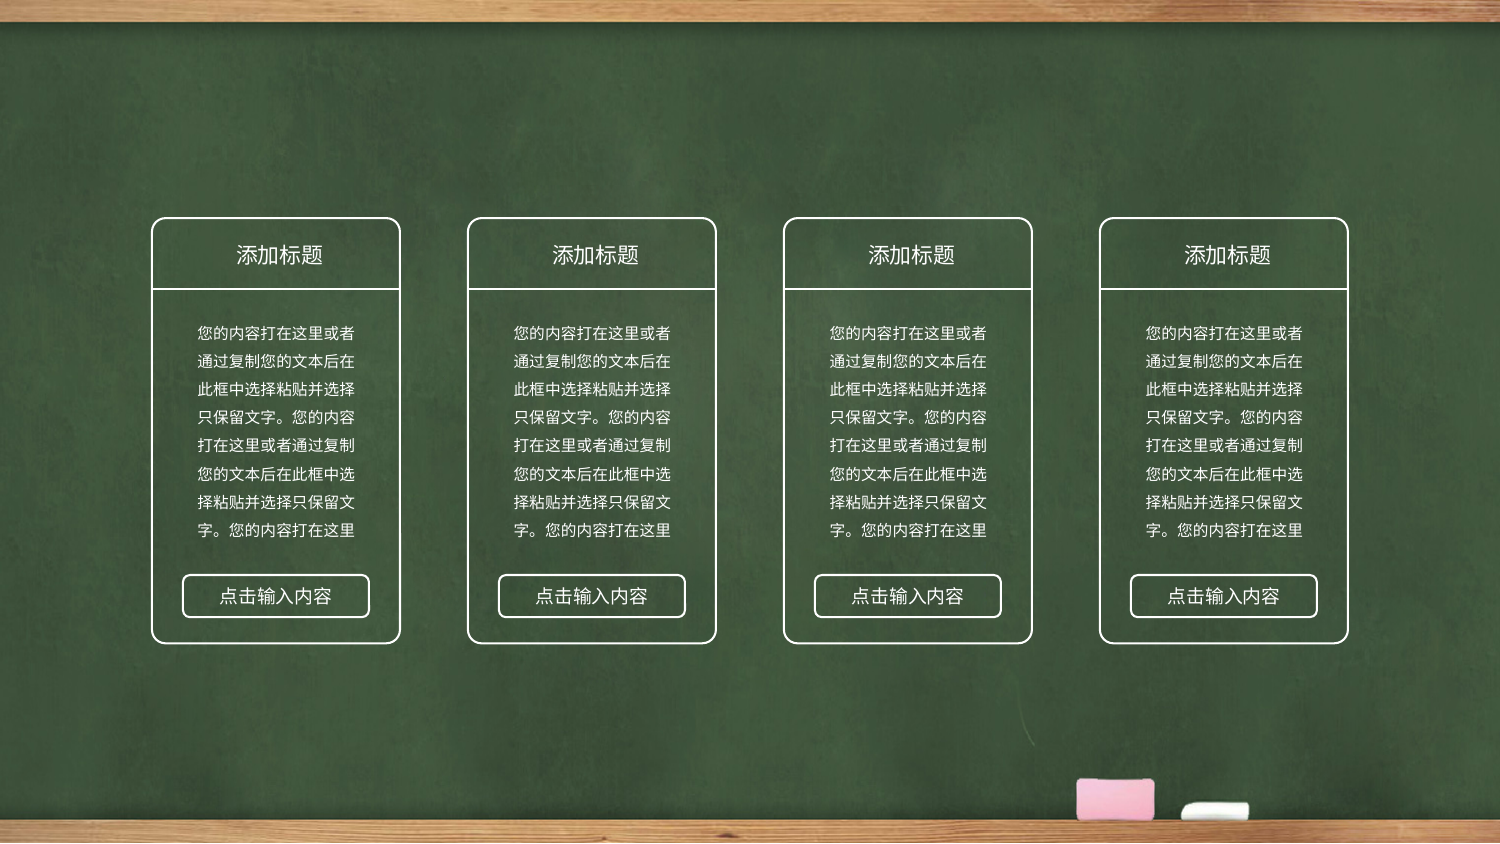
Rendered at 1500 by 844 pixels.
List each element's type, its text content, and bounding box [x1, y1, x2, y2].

text_box 点击输入内容 [1128, 572, 1320, 620]
text_box 添加标题 [1169, 234, 1287, 276]
text_box 您的内容打在这里或者通过复制您的文本后在此框中选择粘贴并选择只保留文字。您的内容打在这里或者通过复制您的文本后在此框中选择粘贴并选择只保留文字。您的内容打在这里 [1134, 308, 1322, 546]
text_box 添加标题 [221, 234, 339, 276]
text_box 点击输入内容 [180, 572, 372, 620]
text_box 您的内容打在这里或者通过复制您的文本后在此框中选择粘贴并选择只保留文字。您的内容打在这里或者通过复制您的文本后在此框中选择粘贴并选择只保留文字。您的内容打在这里 [502, 308, 690, 546]
text_box 点击输入内容 [812, 572, 1004, 620]
text_box 点击输入内容 [496, 572, 688, 620]
text_box [781, 215, 1035, 646]
text_box [465, 215, 719, 646]
text_box 您的内容打在这里或者通过复制您的文本后在此框中选择粘贴并选择只保留文字。您的内容打在这里或者通过复制您的文本后在此框中选择粘贴并选择只保留文字。您的内容打在这里 [818, 308, 1006, 546]
text_box [149, 215, 403, 646]
picture [0, 0, 1500, 844]
text_box 添加标题 [853, 234, 971, 276]
text_box 您的内容打在这里或者通过复制您的文本后在此框中选择粘贴并选择只保留文字。您的内容打在这里或者通过复制您的文本后在此框中选择粘贴并选择只保留文字。您的内容打在这里 [186, 308, 374, 546]
text_box 添加标题 [537, 234, 655, 276]
text_box [1097, 215, 1351, 646]
